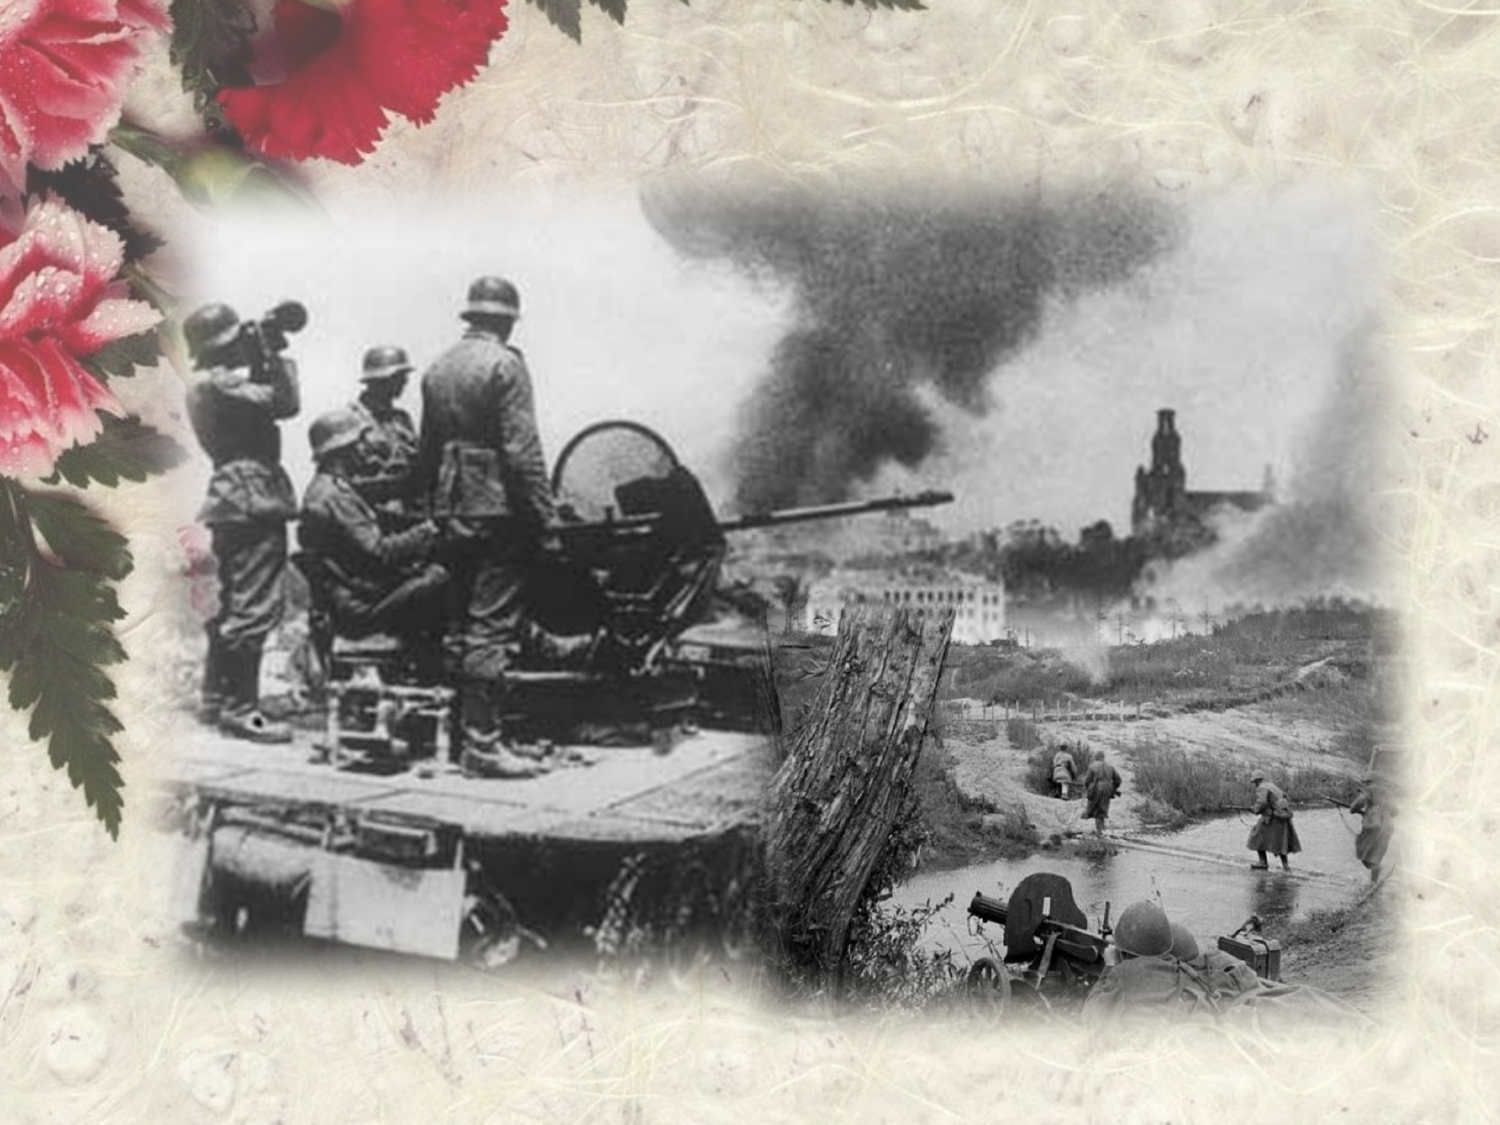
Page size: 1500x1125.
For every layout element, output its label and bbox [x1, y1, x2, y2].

picture [128, 140, 1433, 1055]
